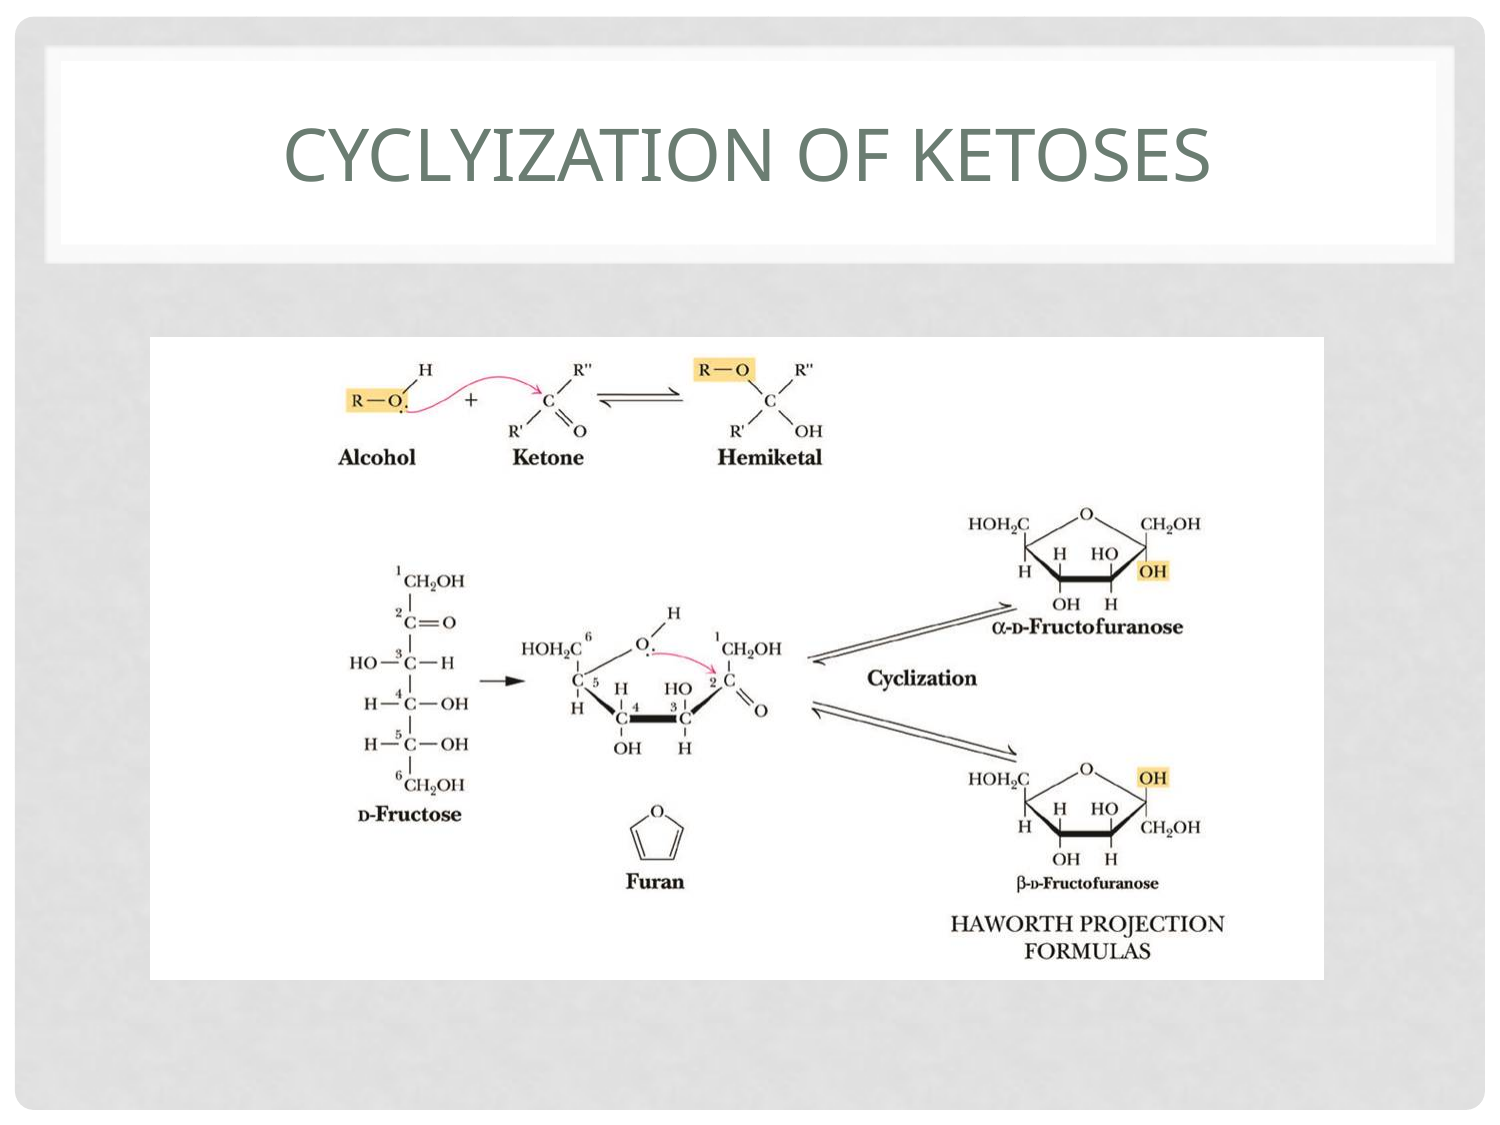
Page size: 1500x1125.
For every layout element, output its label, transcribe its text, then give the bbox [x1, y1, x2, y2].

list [149, 337, 1325, 981]
title Cyclyization of ketoses [69, 66, 1425, 238]
